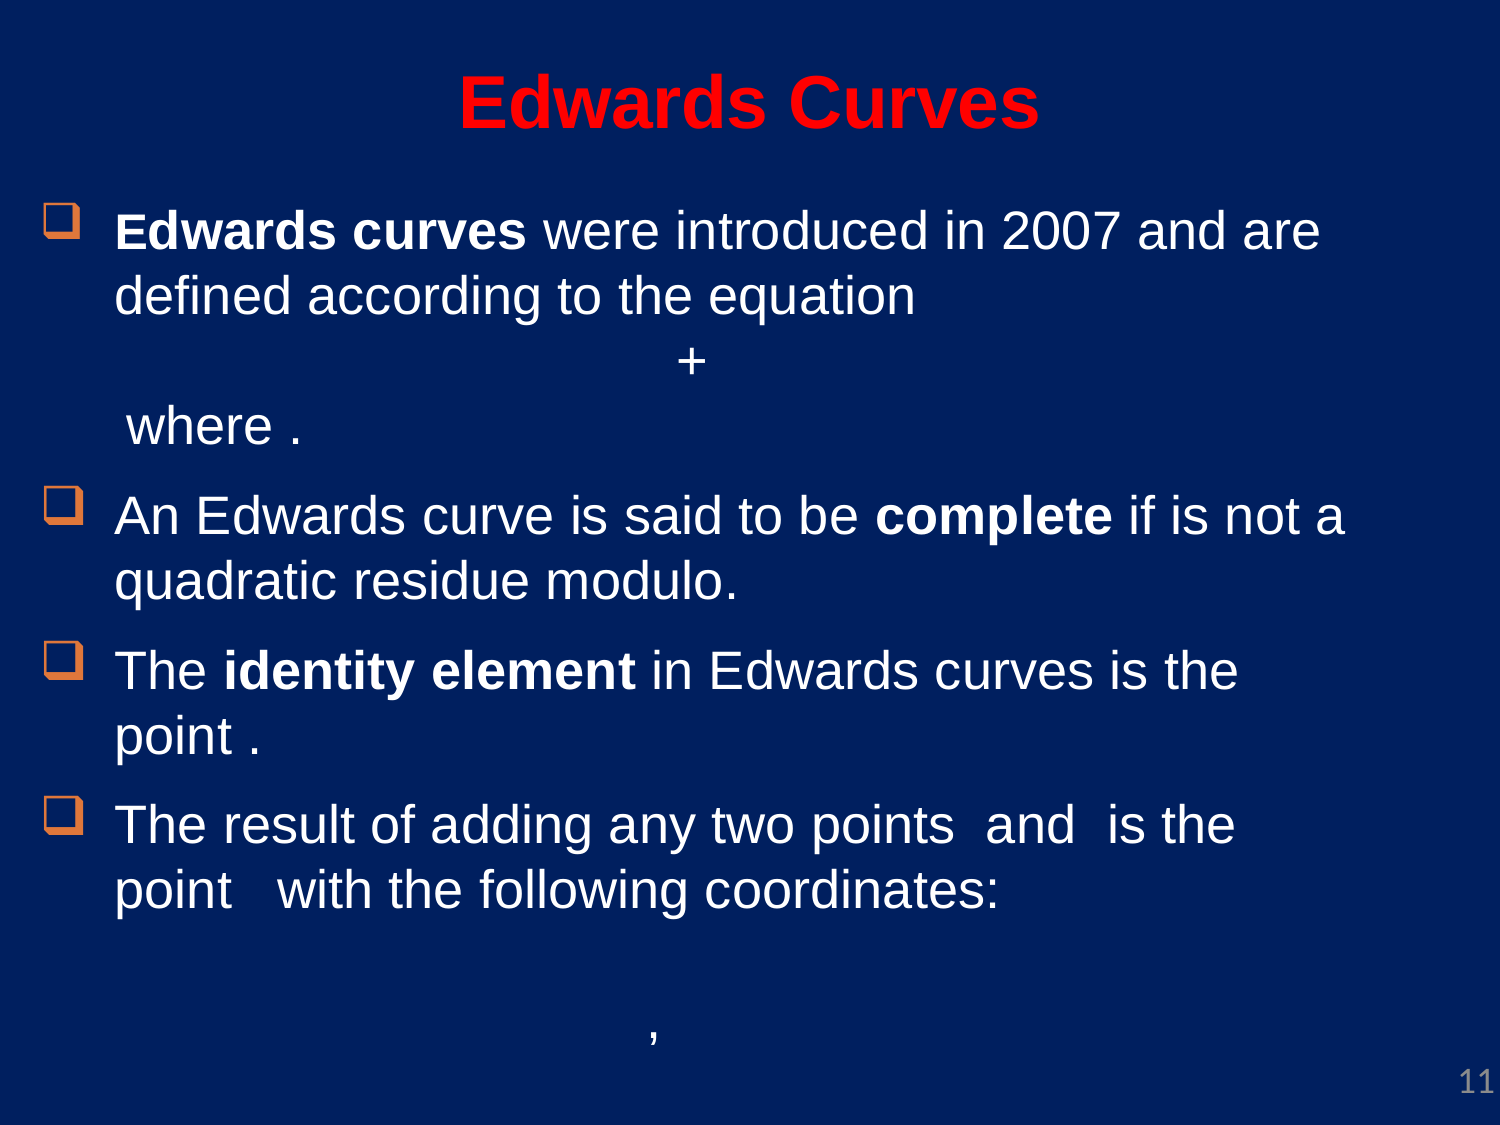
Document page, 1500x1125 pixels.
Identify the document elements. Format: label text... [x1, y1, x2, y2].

title Edwards Curves [44, 53, 1456, 145]
text_box 11 [1432, 1056, 1495, 1102]
